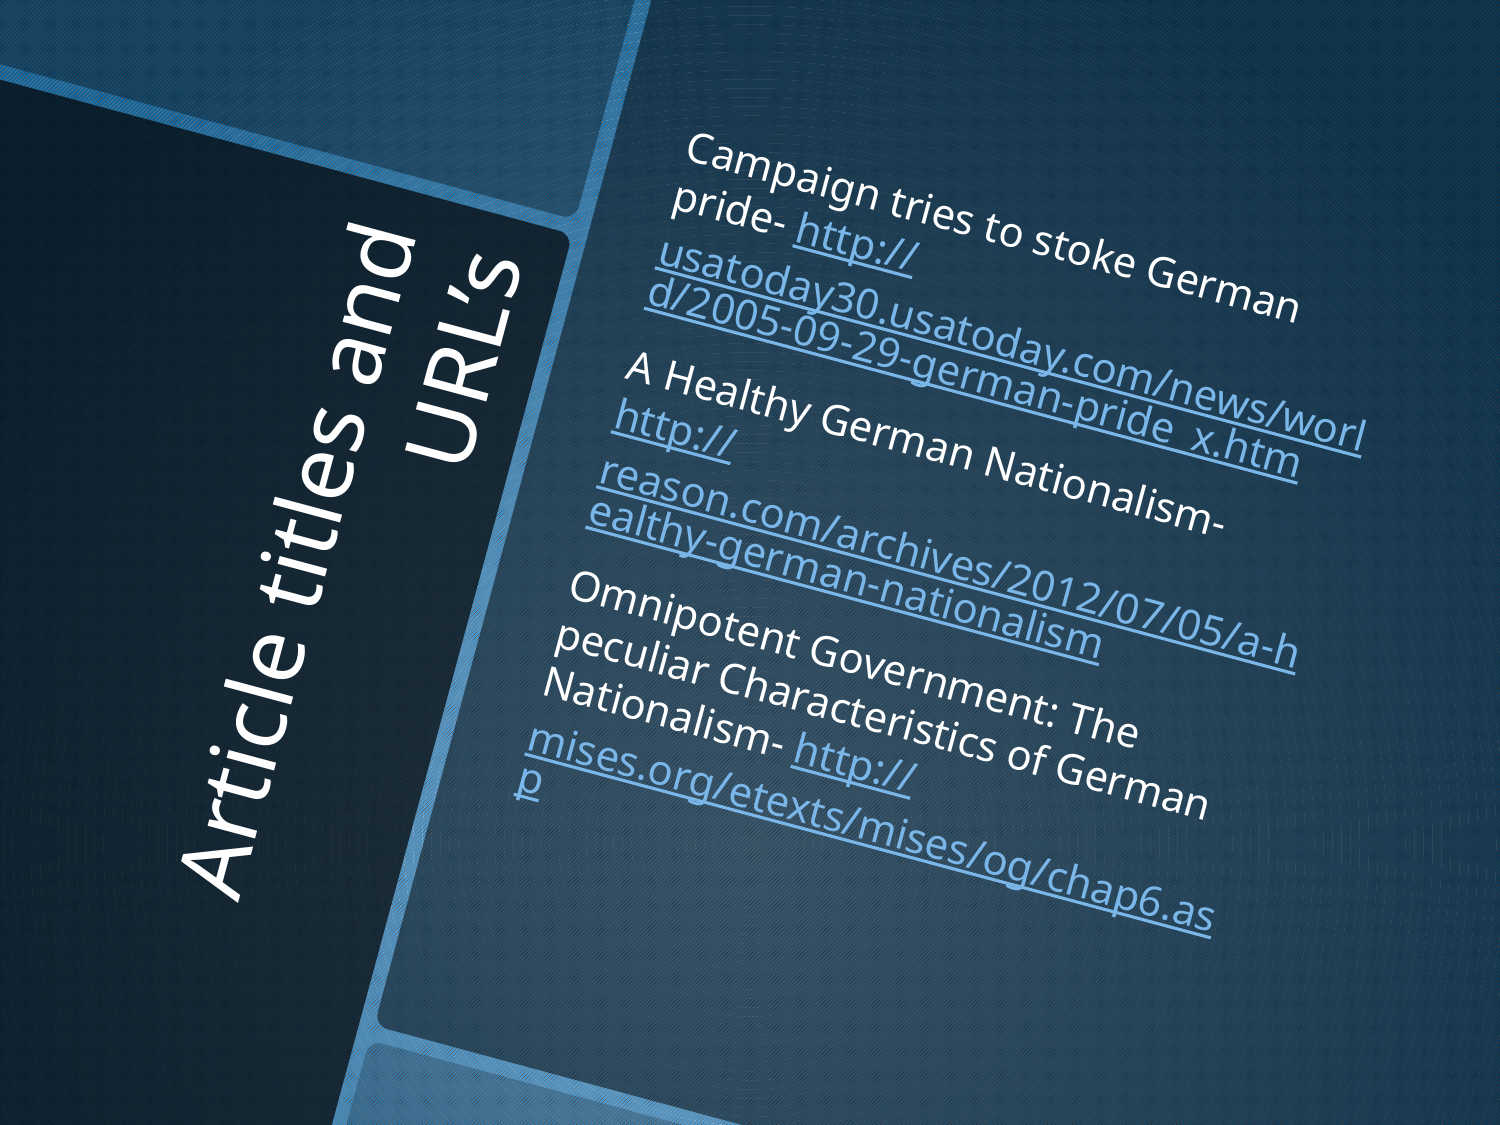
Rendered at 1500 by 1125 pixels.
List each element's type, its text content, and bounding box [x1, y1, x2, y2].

title Article titles and URL’s [69, 181, 554, 1056]
list Campaign tries to stoke German pride- http://usatoday30.usatoday.com/news/world/2005-09-29-german-pride_x.htm A Healthy German Nationalism- http://reason.com/archives/2012/07/05/a-healthy-german-nationalism Omnipotent Government: The peculiar Characteristics of German Nationalism- http://mises.org/etexts/mises/og/chap6.asp [475, 72, 1430, 1076]
